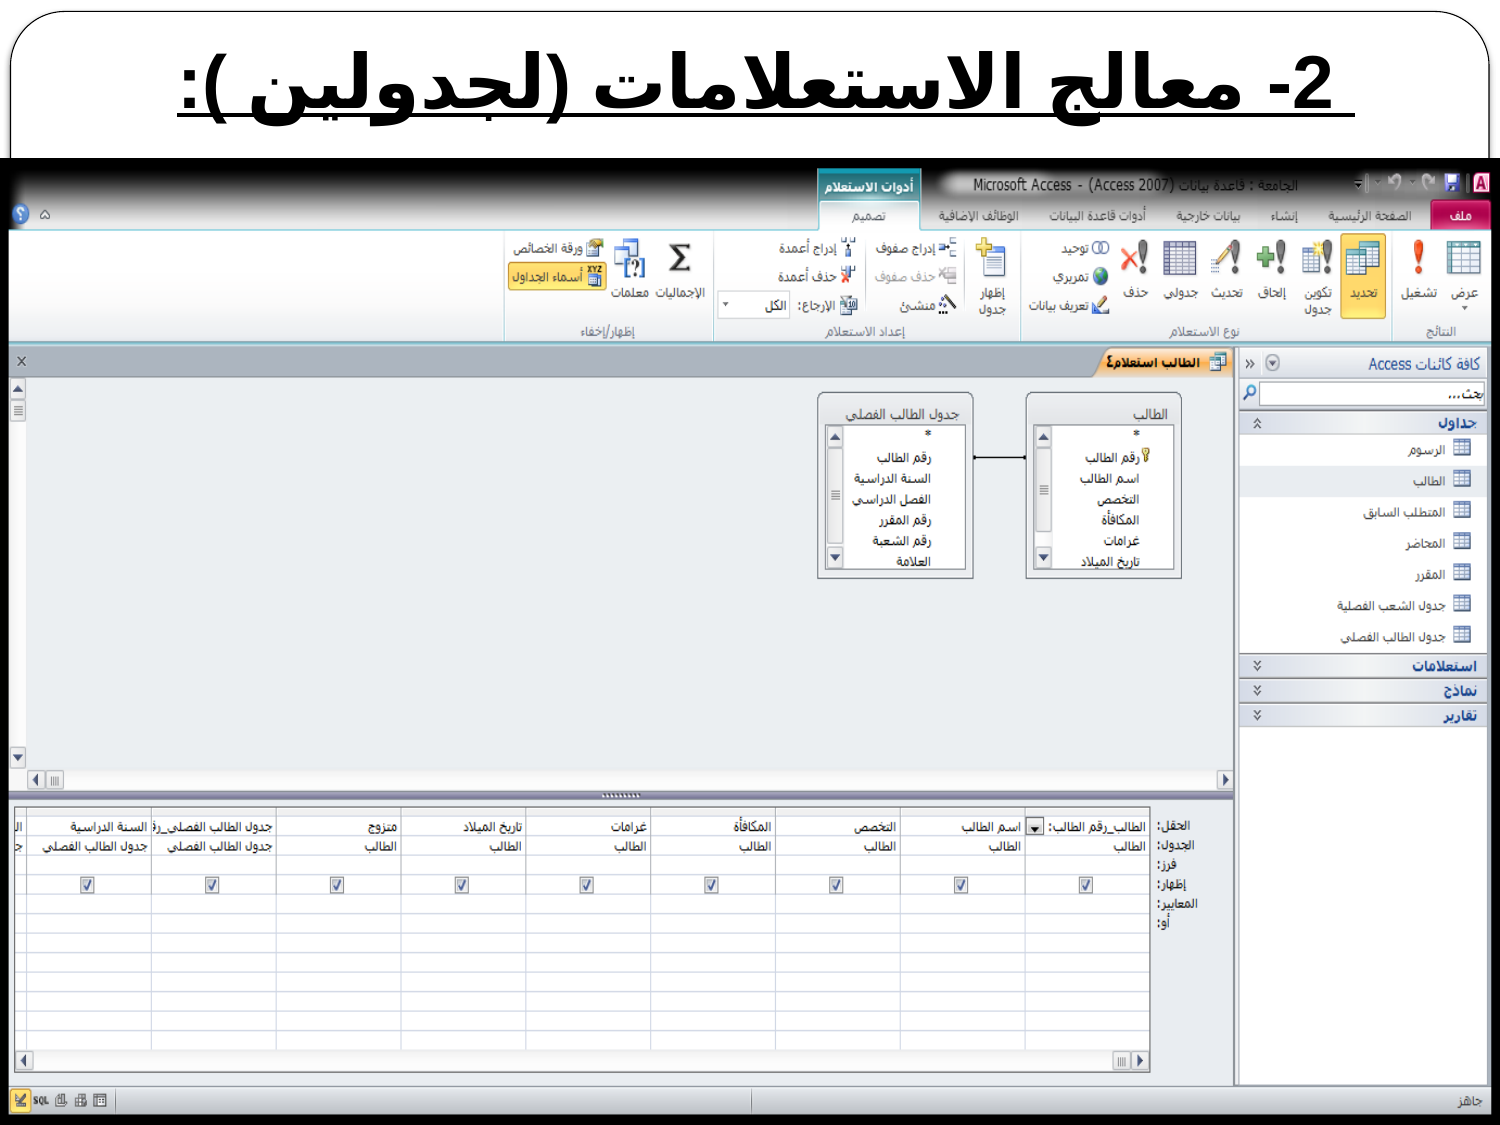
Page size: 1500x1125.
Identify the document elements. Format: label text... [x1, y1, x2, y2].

picture [0, 158, 1500, 1125]
text_box 2- معالج الاستعلامات (لجدولين ): [53, 26, 1459, 149]
